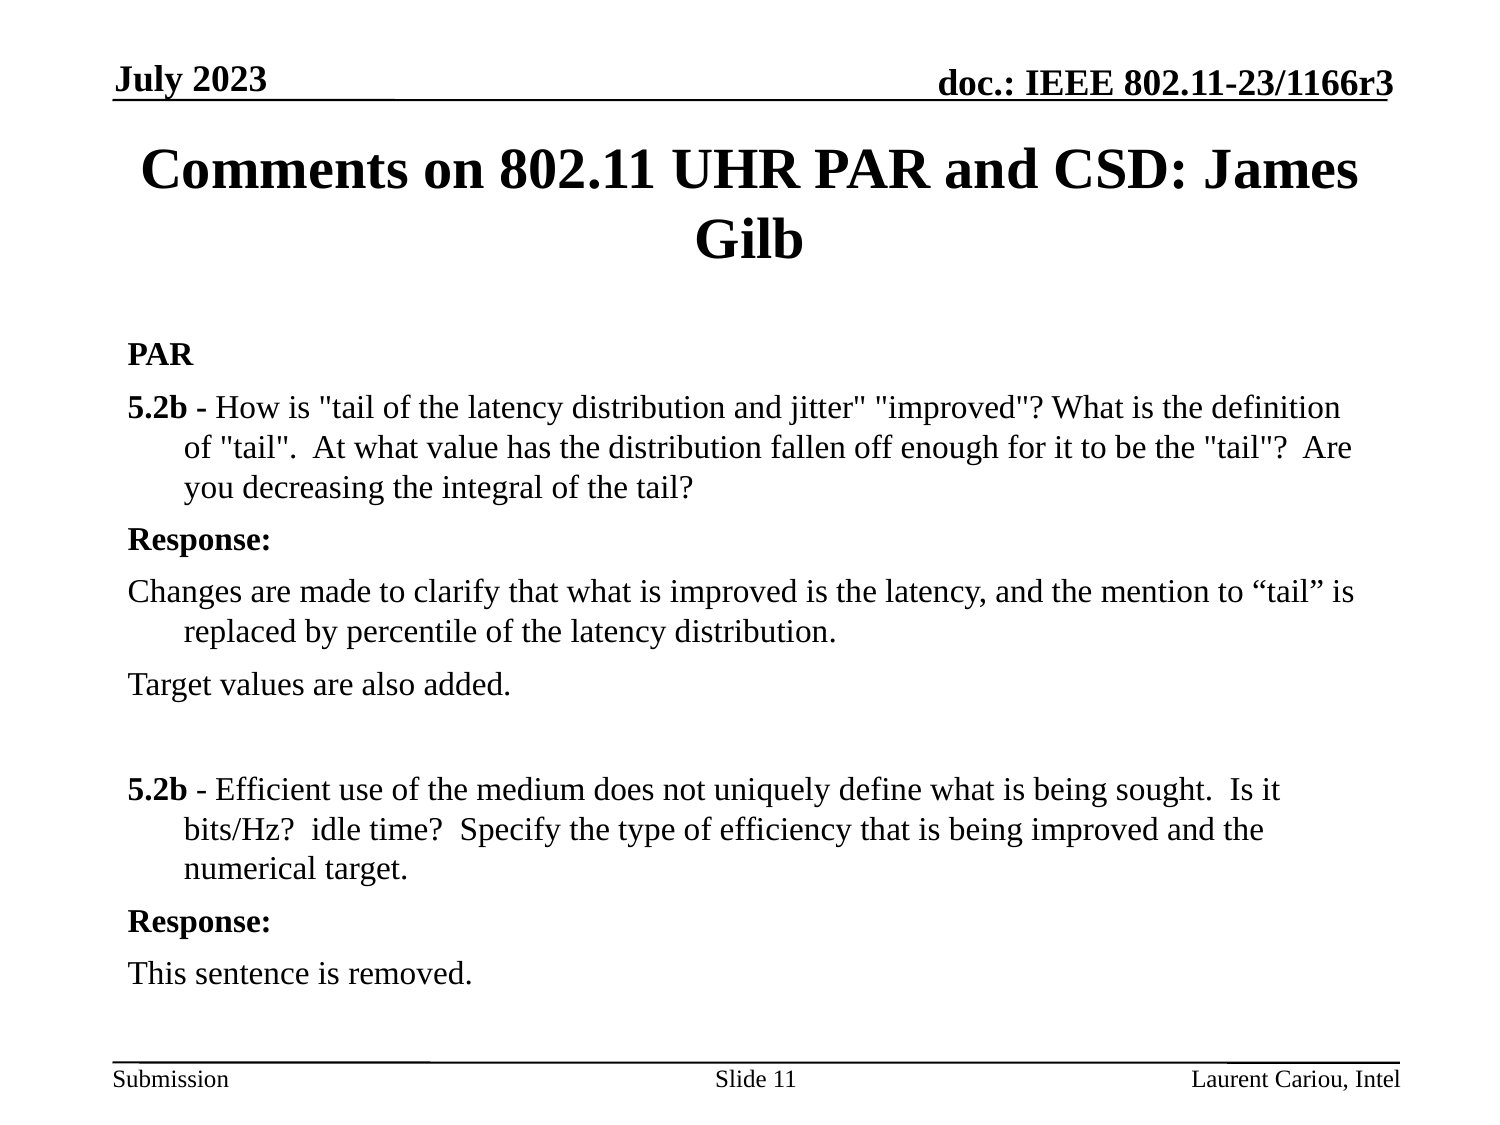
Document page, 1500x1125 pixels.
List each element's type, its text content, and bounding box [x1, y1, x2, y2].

slide_number Slide 11 [712, 1061, 800, 1123]
list PAR 5.2b - How is "tail of the latency distribution and jitter" "improved"? What is the definition of "tail". At what value has the distribution fallen off enough for it to be the "tail"? Are you decreasing the integral of the tail? Response: Changes are made to clarify that what is improved is the latency, and the mention to “tail” is replaced by percentile of the latency distribution. Target values are also added. 5.2b - Efficient use of the medium does not uniquely define what is being sought. Is it bits/Hz? idle time? Specify the type of efficiency that is being improved and the numerical target. Response: This sentence is removed. [112, 324, 1388, 1000]
title Comments on 802.11 UHR PAR and CSD: James Gilb [112, 112, 1388, 288]
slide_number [114, 54, 423, 100]
footer Laurent Cariou, Intel [878, 1061, 1402, 1093]
